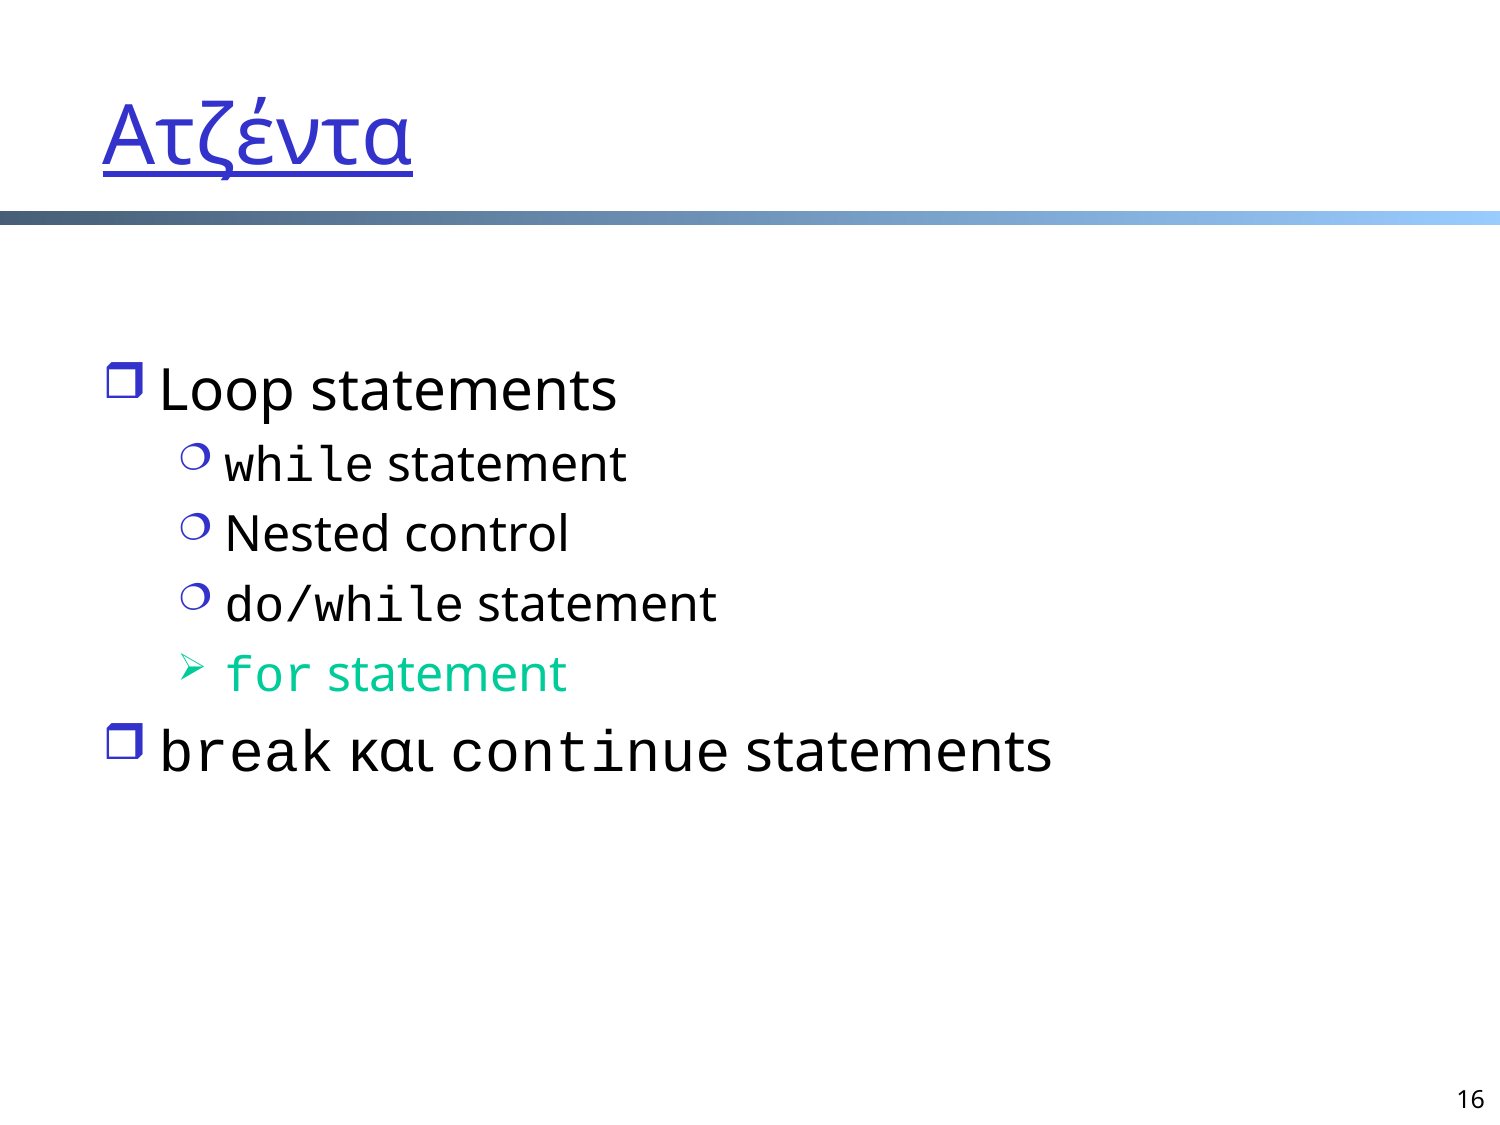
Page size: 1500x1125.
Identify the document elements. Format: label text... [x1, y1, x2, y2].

text_box Loop statements while statement Nested control do/while statement for statement break και continue statements [87, 262, 1363, 1025]
text_box Ατζέντα [87, 37, 1363, 225]
slide_number 16 [1150, 1049, 1500, 1125]
